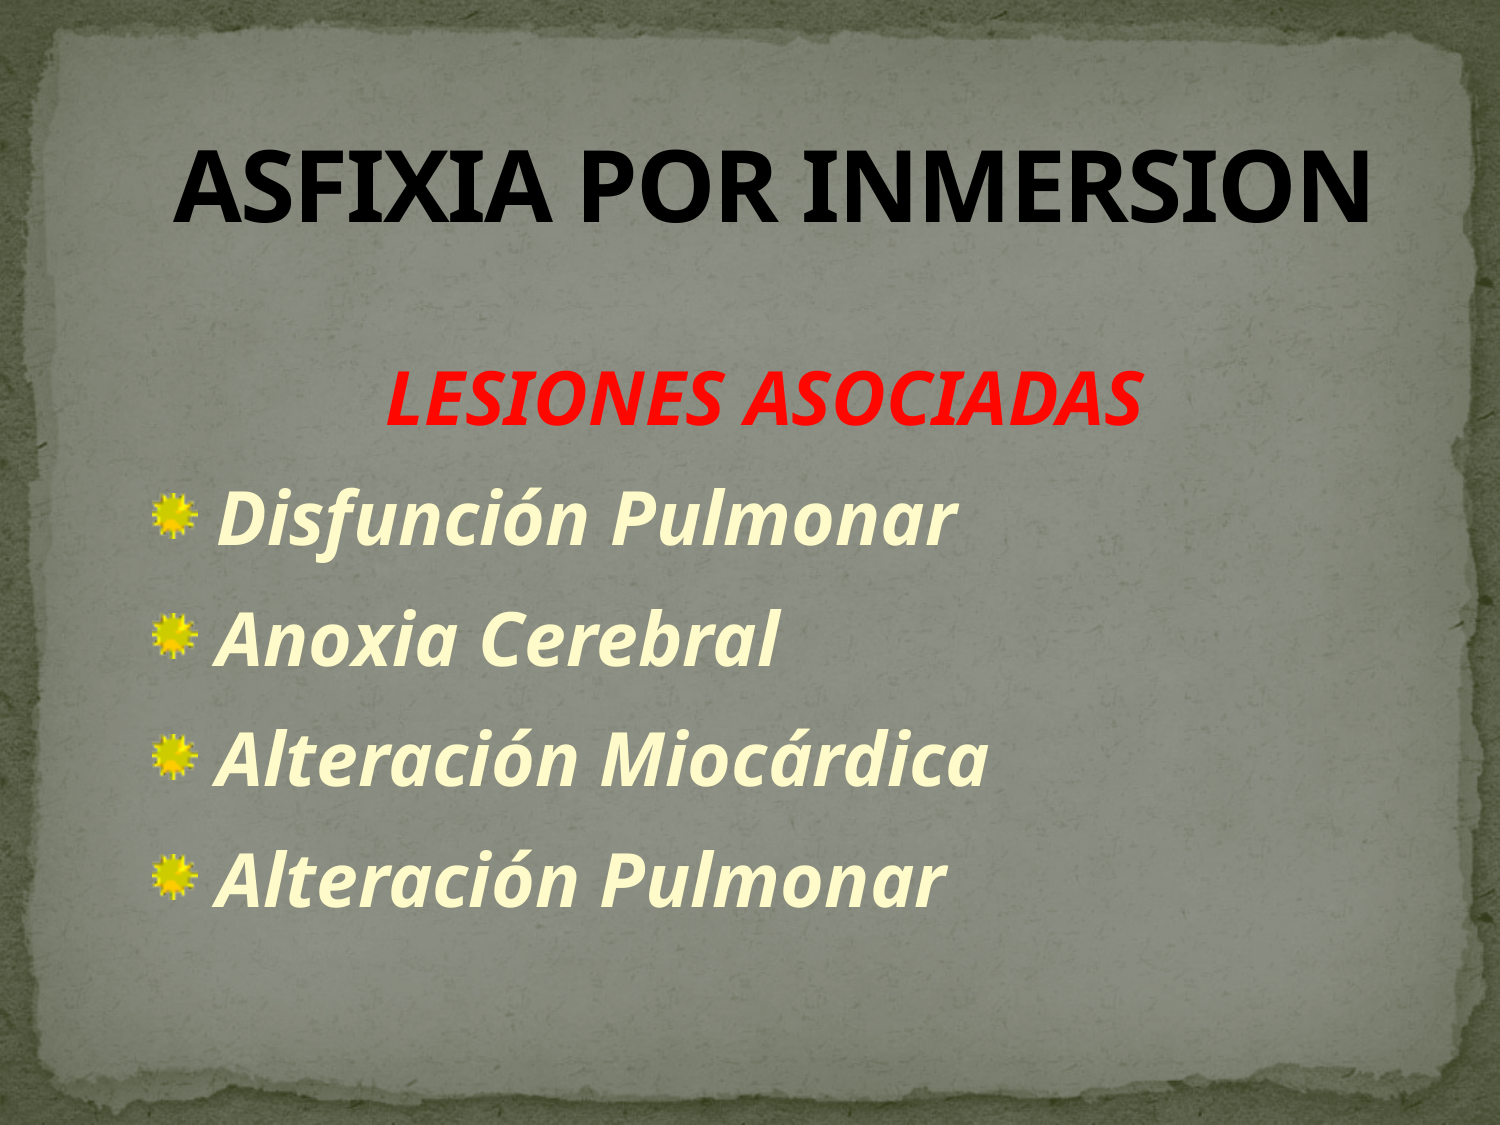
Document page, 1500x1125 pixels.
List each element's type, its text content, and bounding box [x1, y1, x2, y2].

picture [152, 854, 198, 900]
picture [152, 493, 198, 539]
picture [152, 734, 198, 780]
list LESIONES ASOCIADAS Disfunción Pulmonar Anoxia Cerebral Alteración Miocárdica Alteración Pulmonar [137, 324, 1413, 1001]
title ASFIXIA POR INMERSION [49, 62, 1500, 250]
picture [152, 613, 198, 659]
